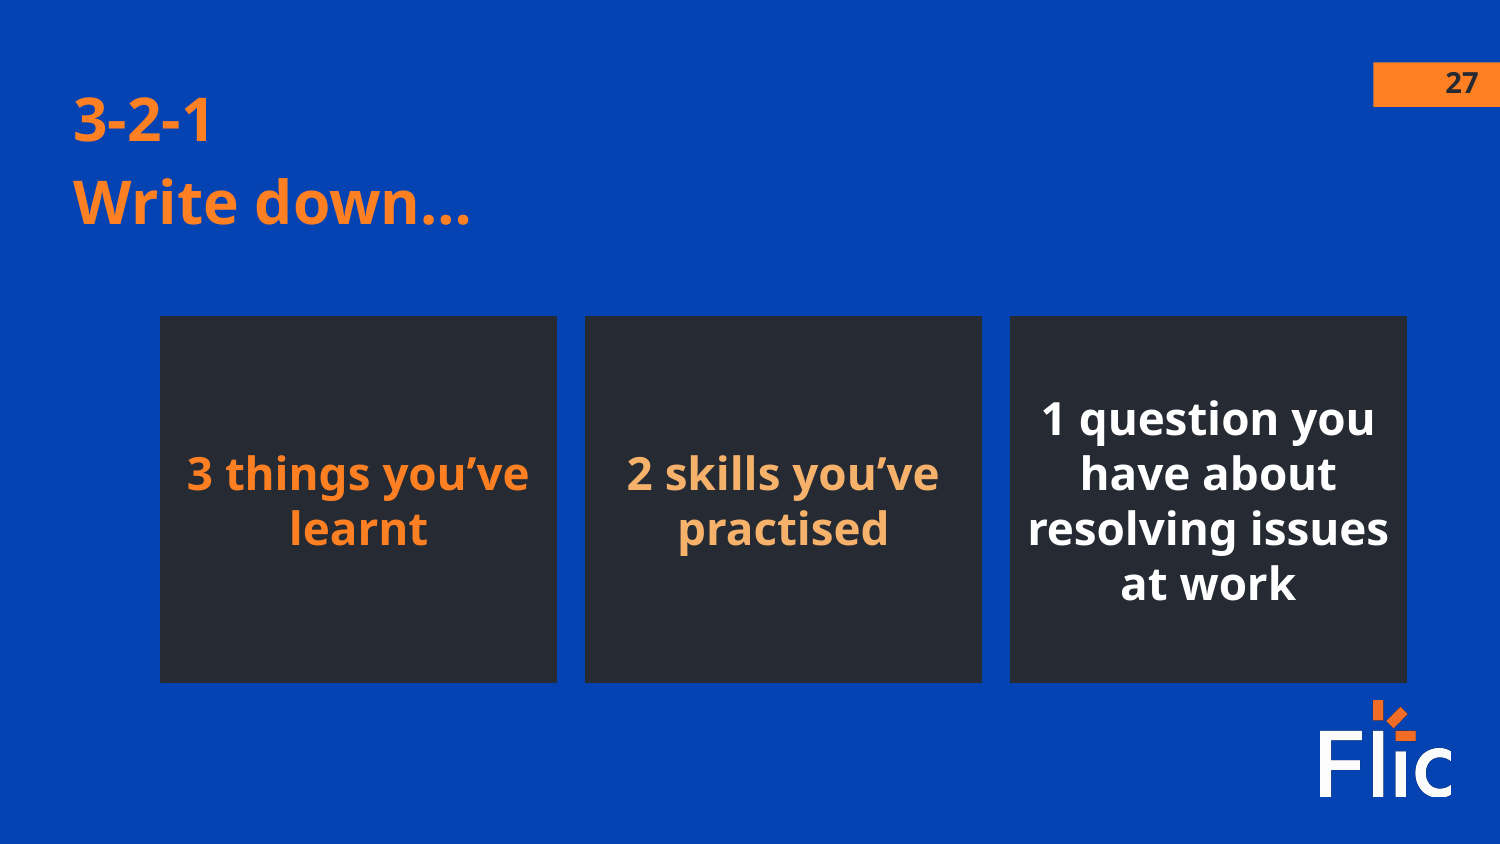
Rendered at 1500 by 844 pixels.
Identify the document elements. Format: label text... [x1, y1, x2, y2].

slide_number ‹#› [1423, 66, 1500, 104]
text_box 1 question you have about resolving issues at work [1010, 316, 1406, 683]
text_box 3-2-1 Write down… [73, 70, 1253, 199]
picture [1320, 700, 1451, 797]
text_box 3 things you’ve learnt [160, 316, 556, 683]
text_box 2 skills you’ve practised [585, 316, 981, 683]
